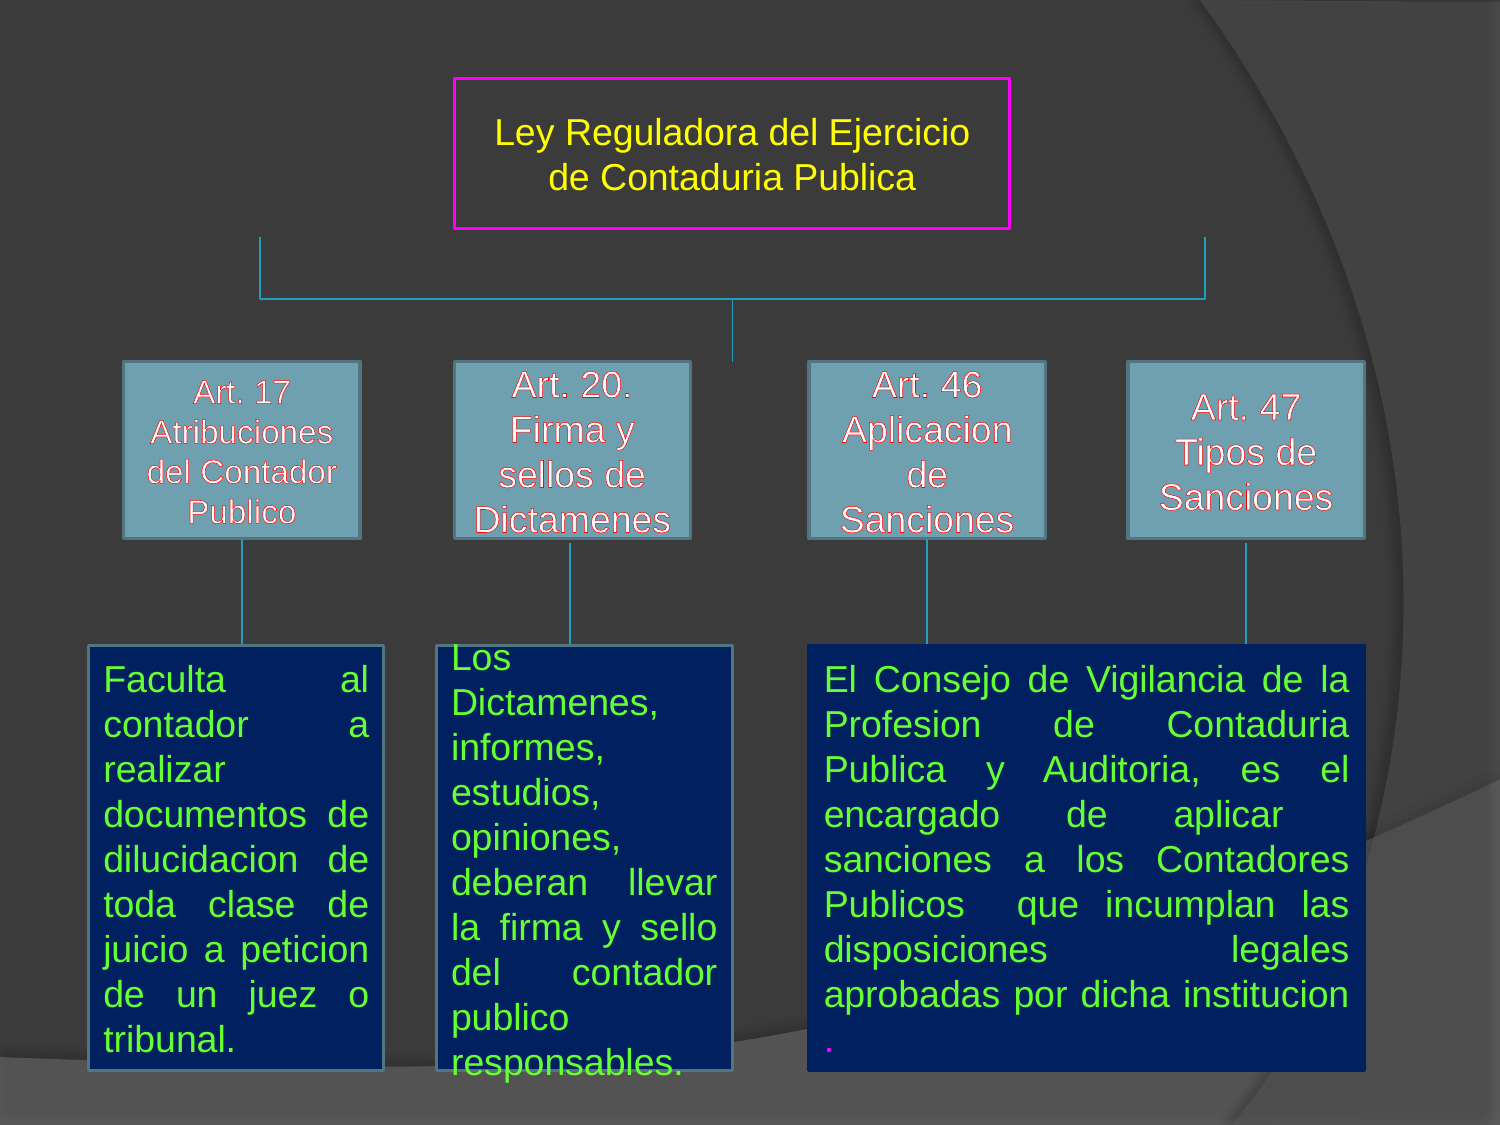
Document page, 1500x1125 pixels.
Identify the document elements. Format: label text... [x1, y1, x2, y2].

text_box [259, 236, 1206, 362]
text_box Art. 17 Atribuciones del Contador Publico [122, 360, 362, 540]
text_box Los Dictamenes, informes, estudios, opiniones, deberan llevar la firma y sello del contador publico responsables. [435, 644, 734, 1072]
text_box Art. 46 Aplicacion de Sanciones [807, 360, 1047, 540]
text_box Faculta al contador a realizar documentos de dilucidacion de toda clase de juicio a peticion de un juez o tribunal. [87, 644, 385, 1072]
text_box El Consejo de Vigilancia de la Profesion de Contaduria Publica y Auditoria, es el encargado de aplicar sanciones a los Contadores Publicos que incumplan las disposiciones legales aprobadas por dicha institucion . [807, 644, 1366, 1072]
text_box Art. 20. Firma y sellos de Dictamenes [453, 360, 692, 540]
text_box Art. 47 Tipos de Sanciones [1126, 360, 1366, 540]
text_box Ley Reguladora del Ejercicio de Contaduria Publica [453, 77, 1011, 230]
